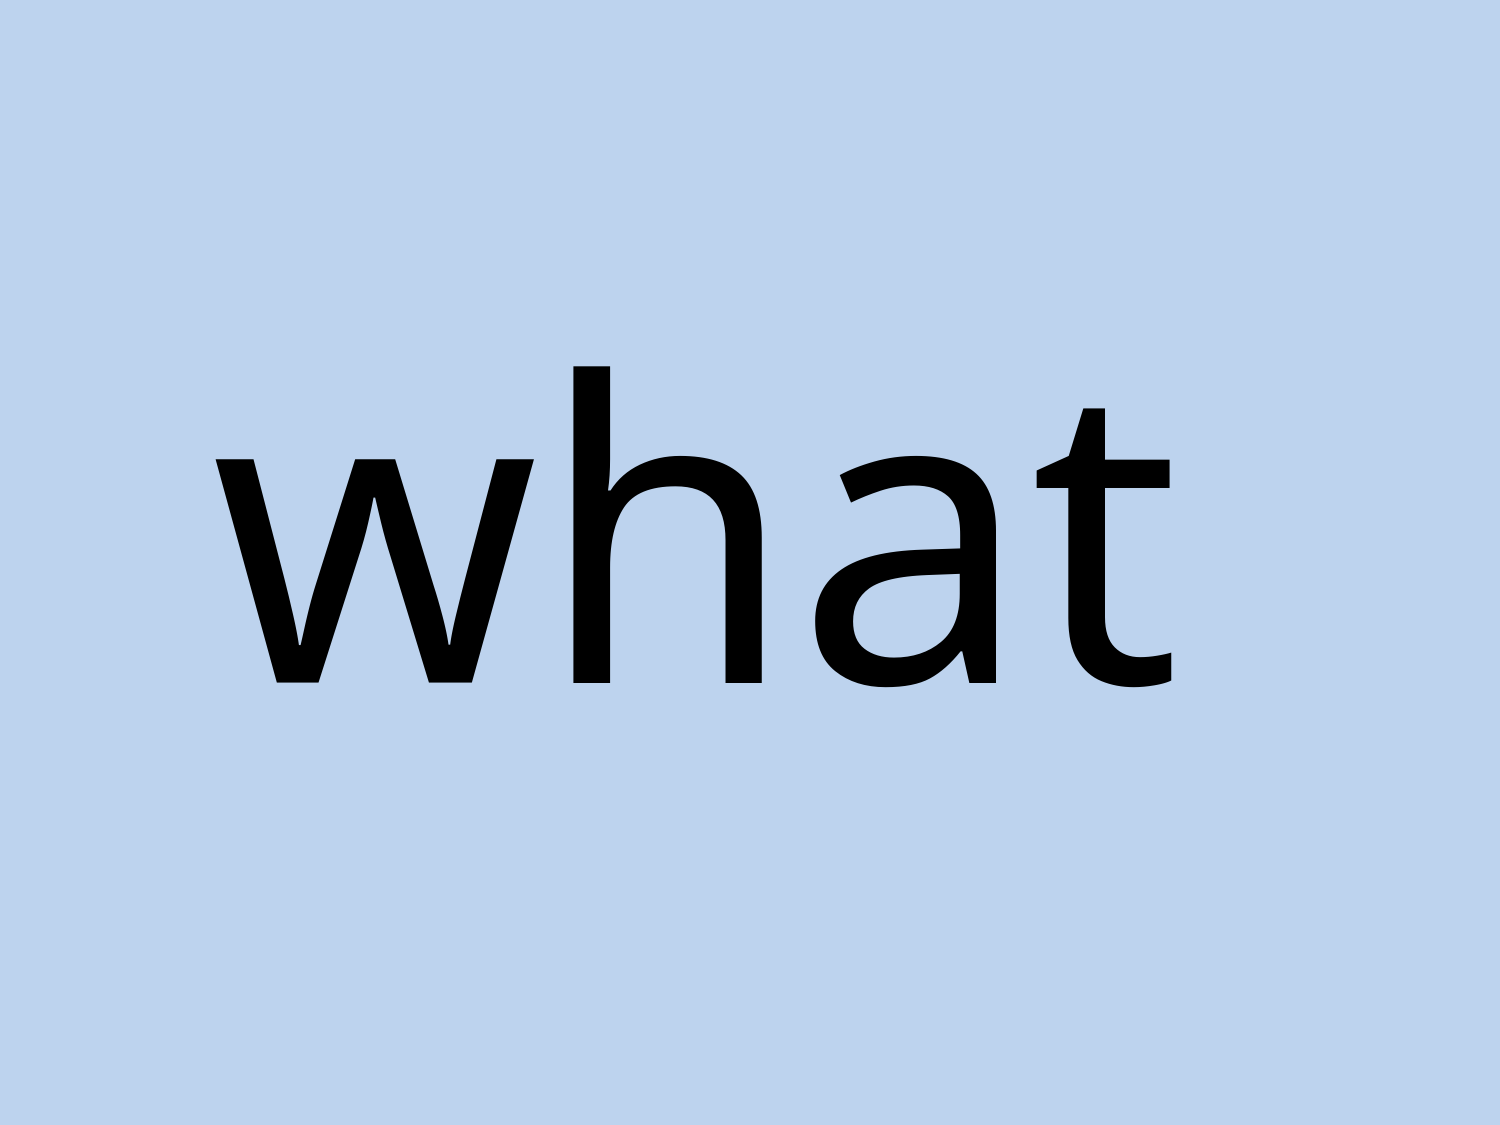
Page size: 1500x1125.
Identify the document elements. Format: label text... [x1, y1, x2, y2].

text_box what [41, 259, 1459, 775]
